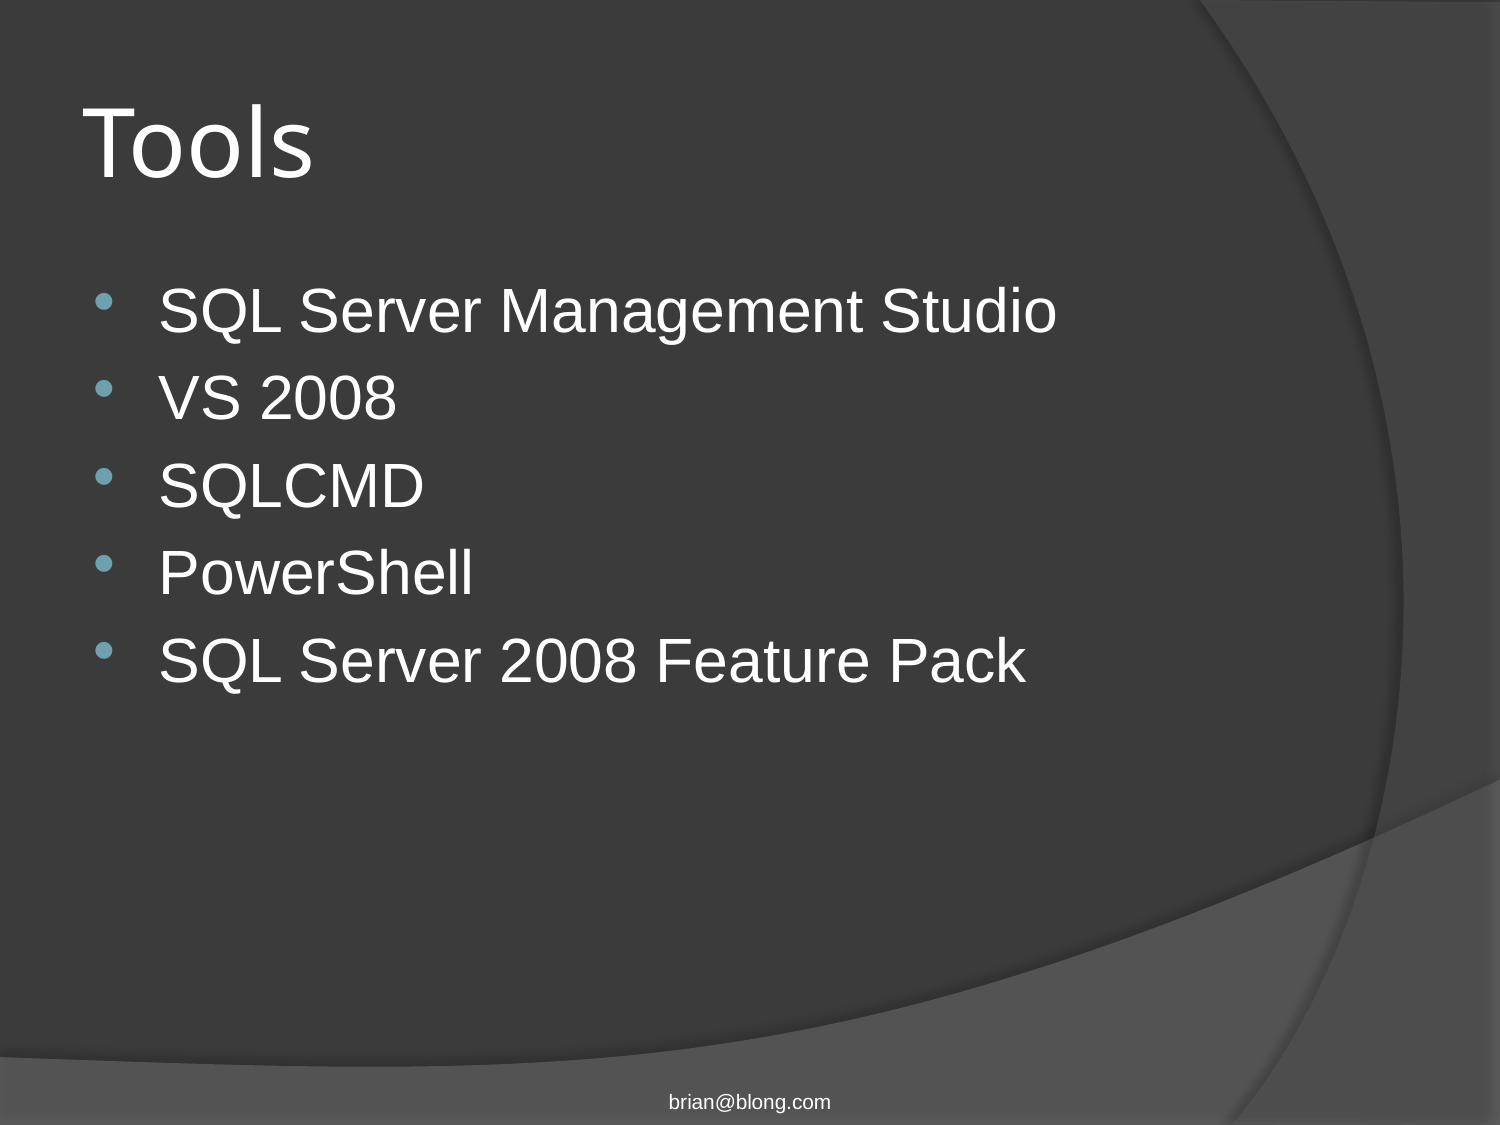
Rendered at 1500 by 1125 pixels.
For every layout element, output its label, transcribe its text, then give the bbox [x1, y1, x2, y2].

list SQL Server Management Studio VS 2008 SQLCMD PowerShell SQL Server 2008 Feature Pack [75, 262, 1395, 1005]
title Tools [75, 45, 1300, 233]
footer brian@blong.com [512, 1053, 988, 1114]
